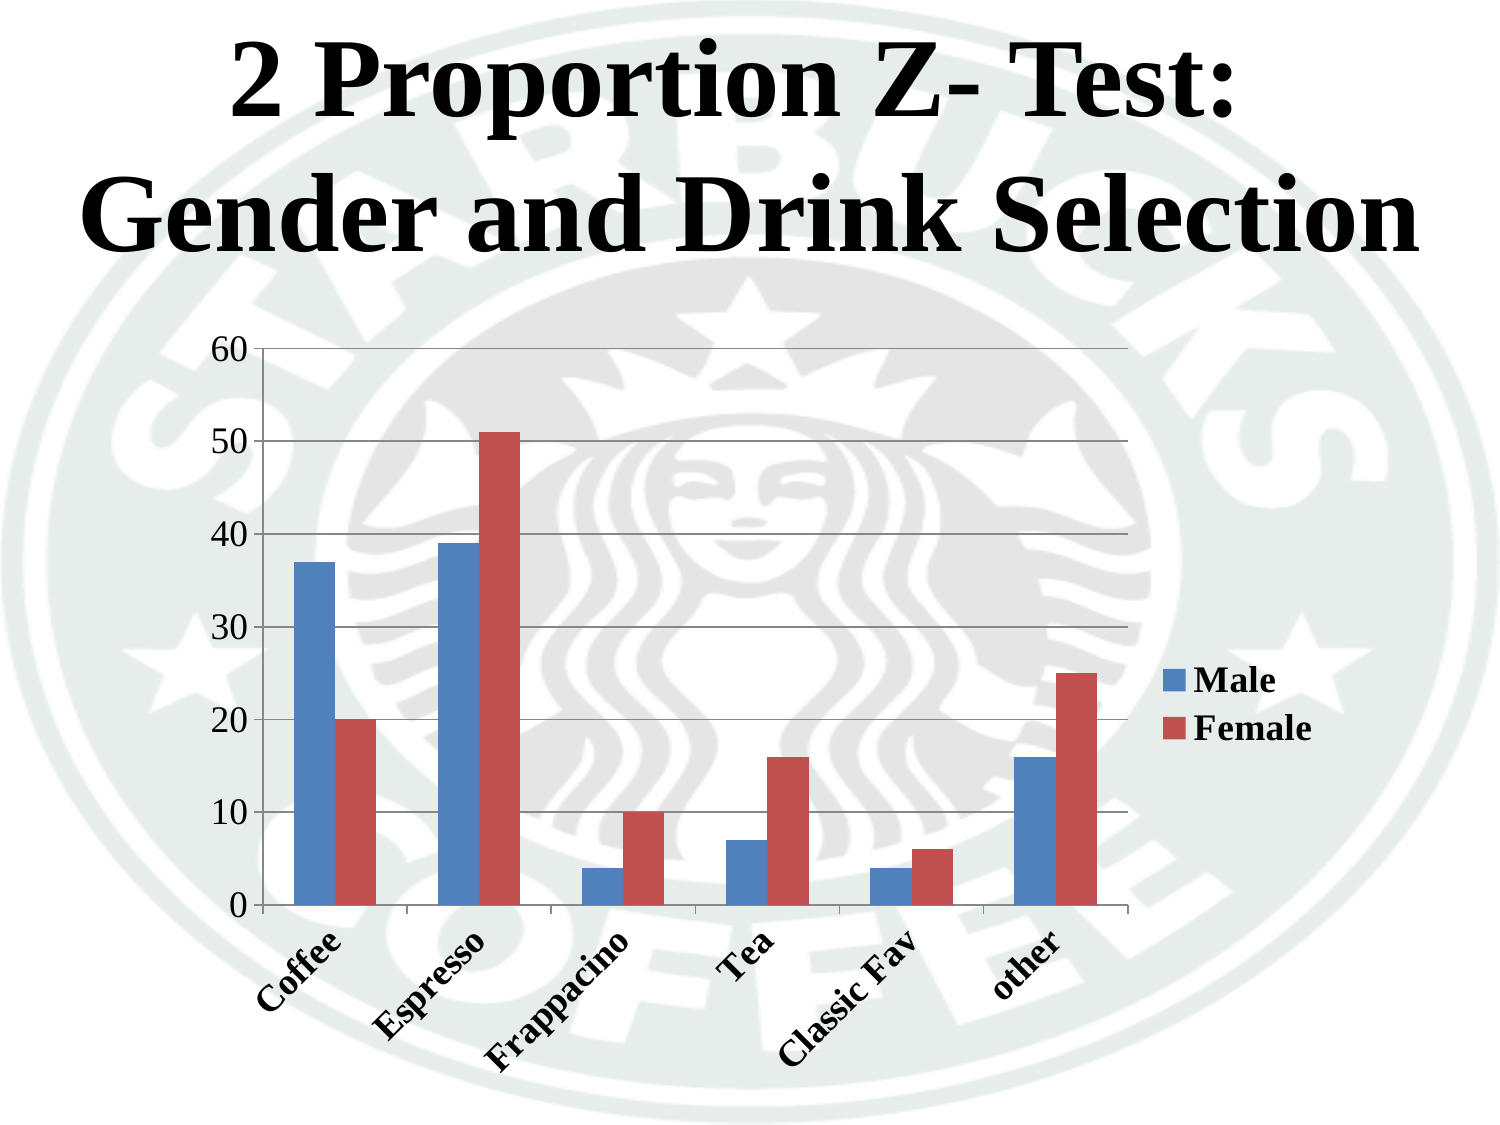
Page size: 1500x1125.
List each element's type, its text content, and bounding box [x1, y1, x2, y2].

chart [187, 312, 1338, 1096]
title 2 Proportion Z- Test: Gender and Drink Selection [37, 45, 1463, 233]
